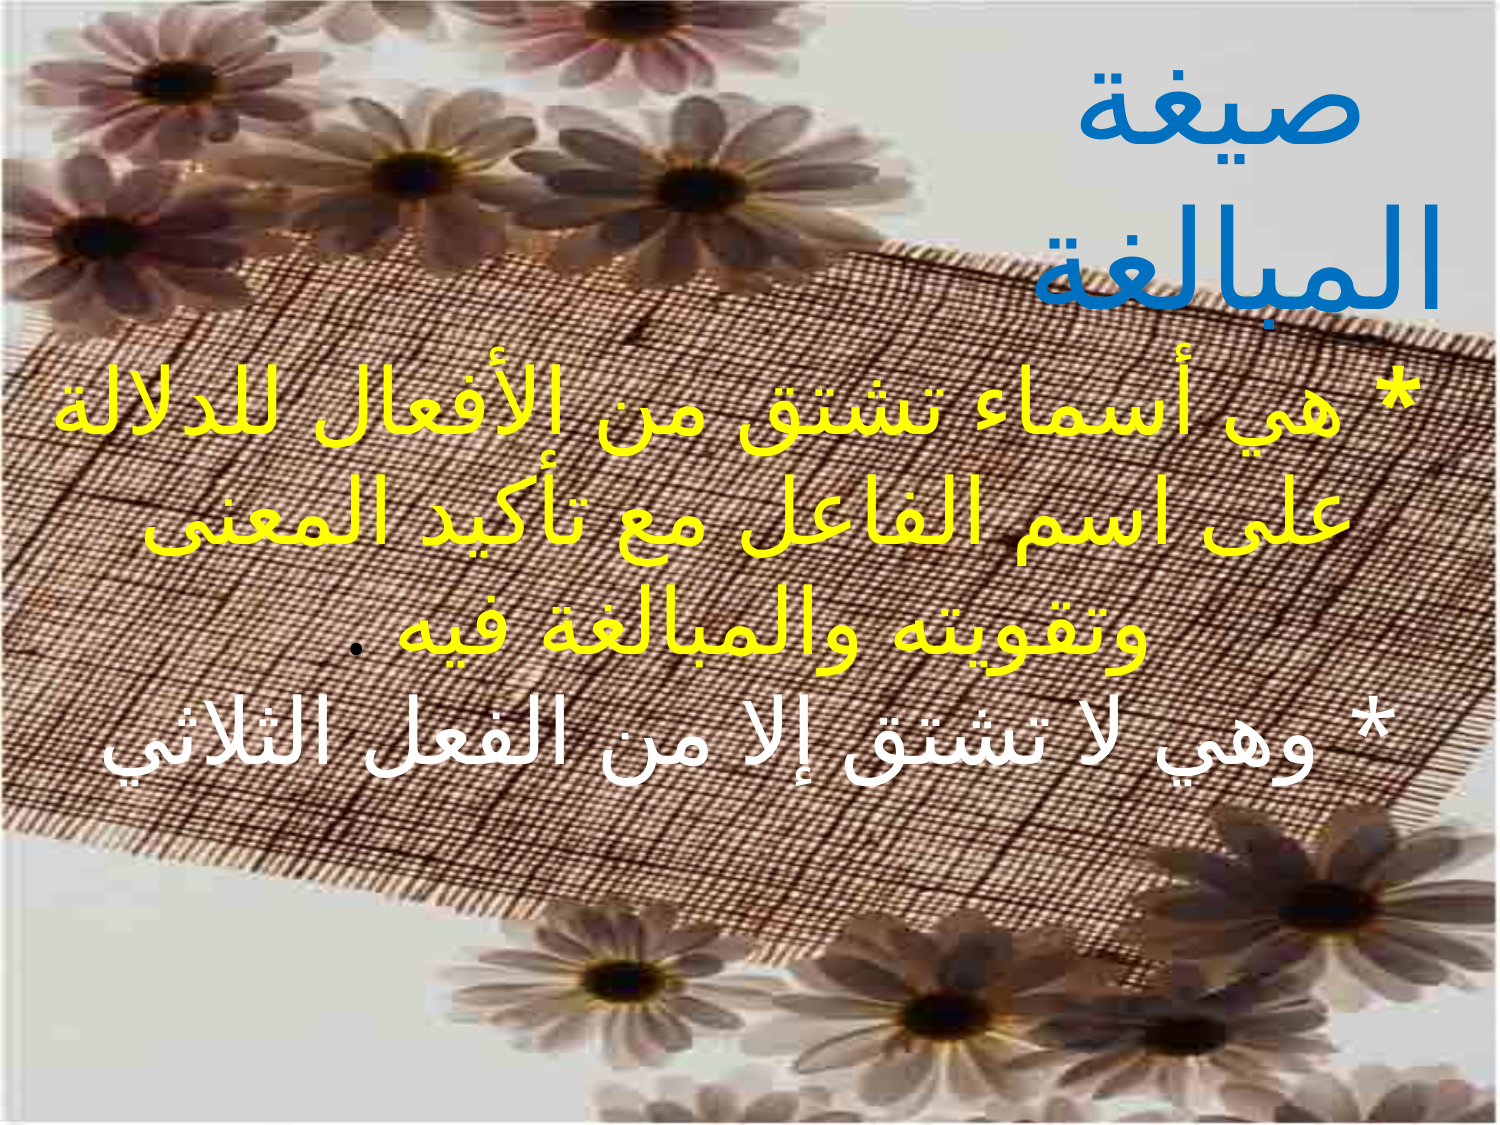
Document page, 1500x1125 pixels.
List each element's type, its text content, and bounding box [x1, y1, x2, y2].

title * هي أسماء تشتق من الأفعال للدلالة على اسم الفاعل مع تأكيد المعنى وتقويته والمبالغة فيه . * وهي لا تشتق إلا من الفعل الثلاثي [0, 0, 1500, 1125]
subtitle صيغة المبالغة [942, 0, 1500, 317]
